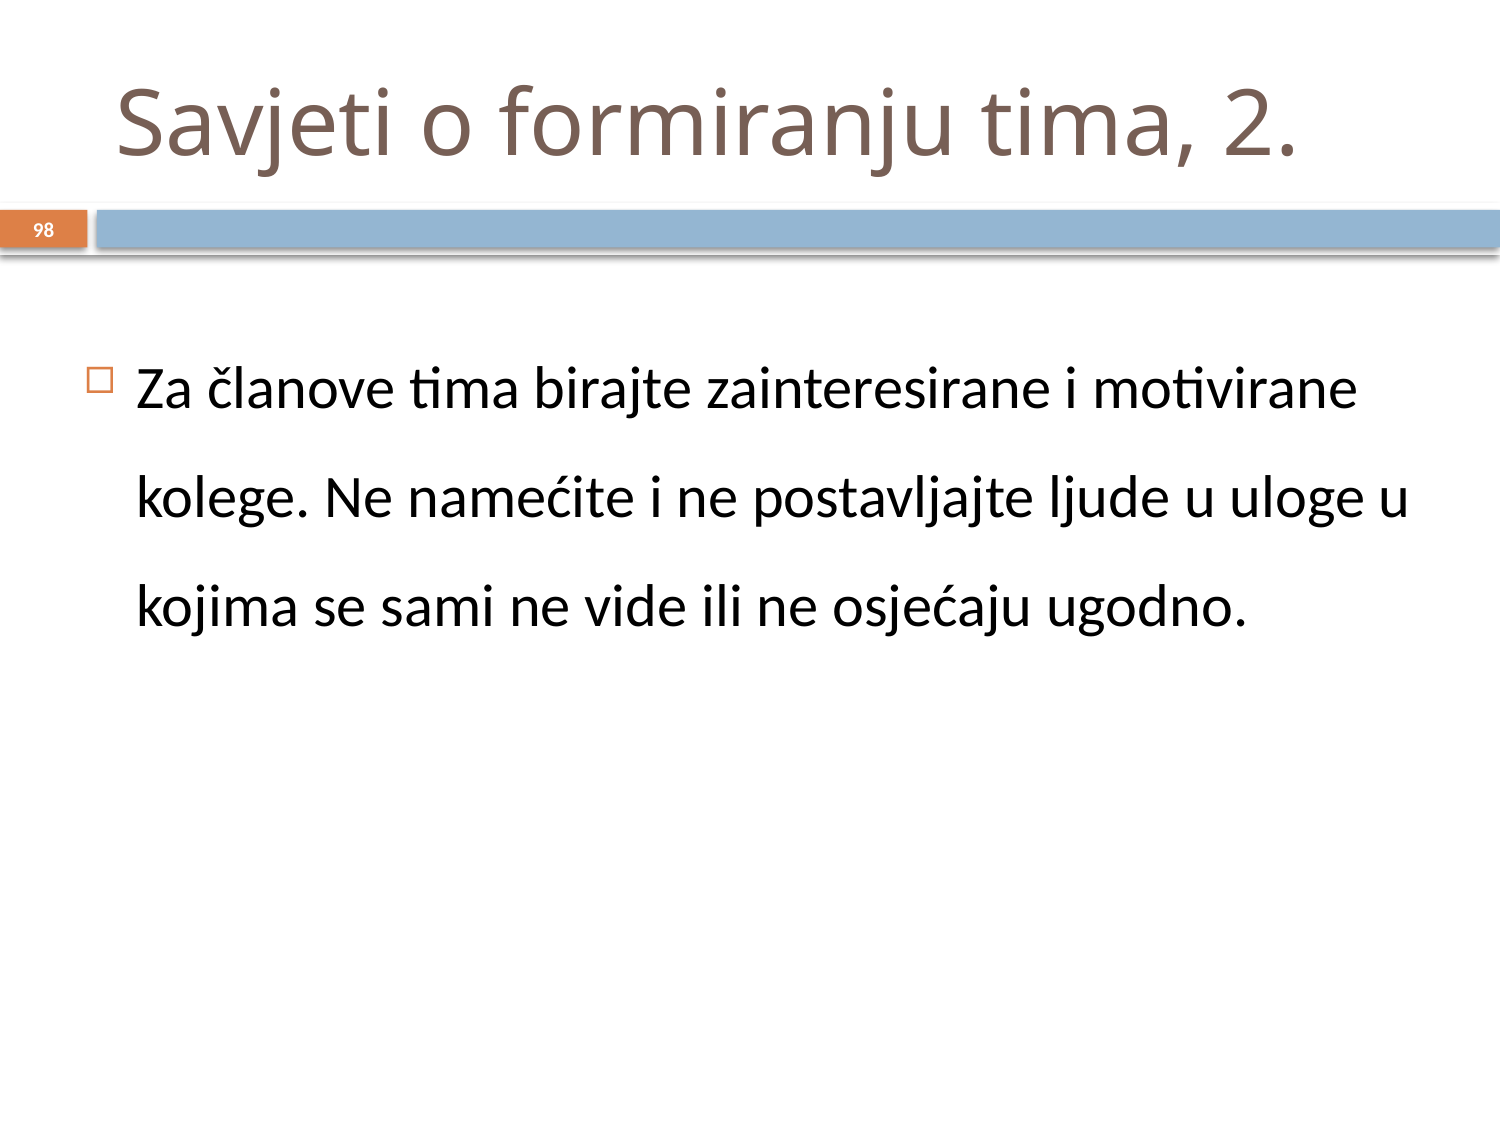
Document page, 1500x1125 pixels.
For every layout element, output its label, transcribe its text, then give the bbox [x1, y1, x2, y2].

list Za članove tima birajte zainteresirane i motivirane kolege. Ne namećite i ne postavljajte ljude u uloge u kojima se sami ne vide ili ne osjećaju ugodno. [62, 304, 1443, 790]
slide_number 98 [0, 208, 88, 249]
title Savjeti o formiranju tima, 2. [100, 37, 1439, 201]
